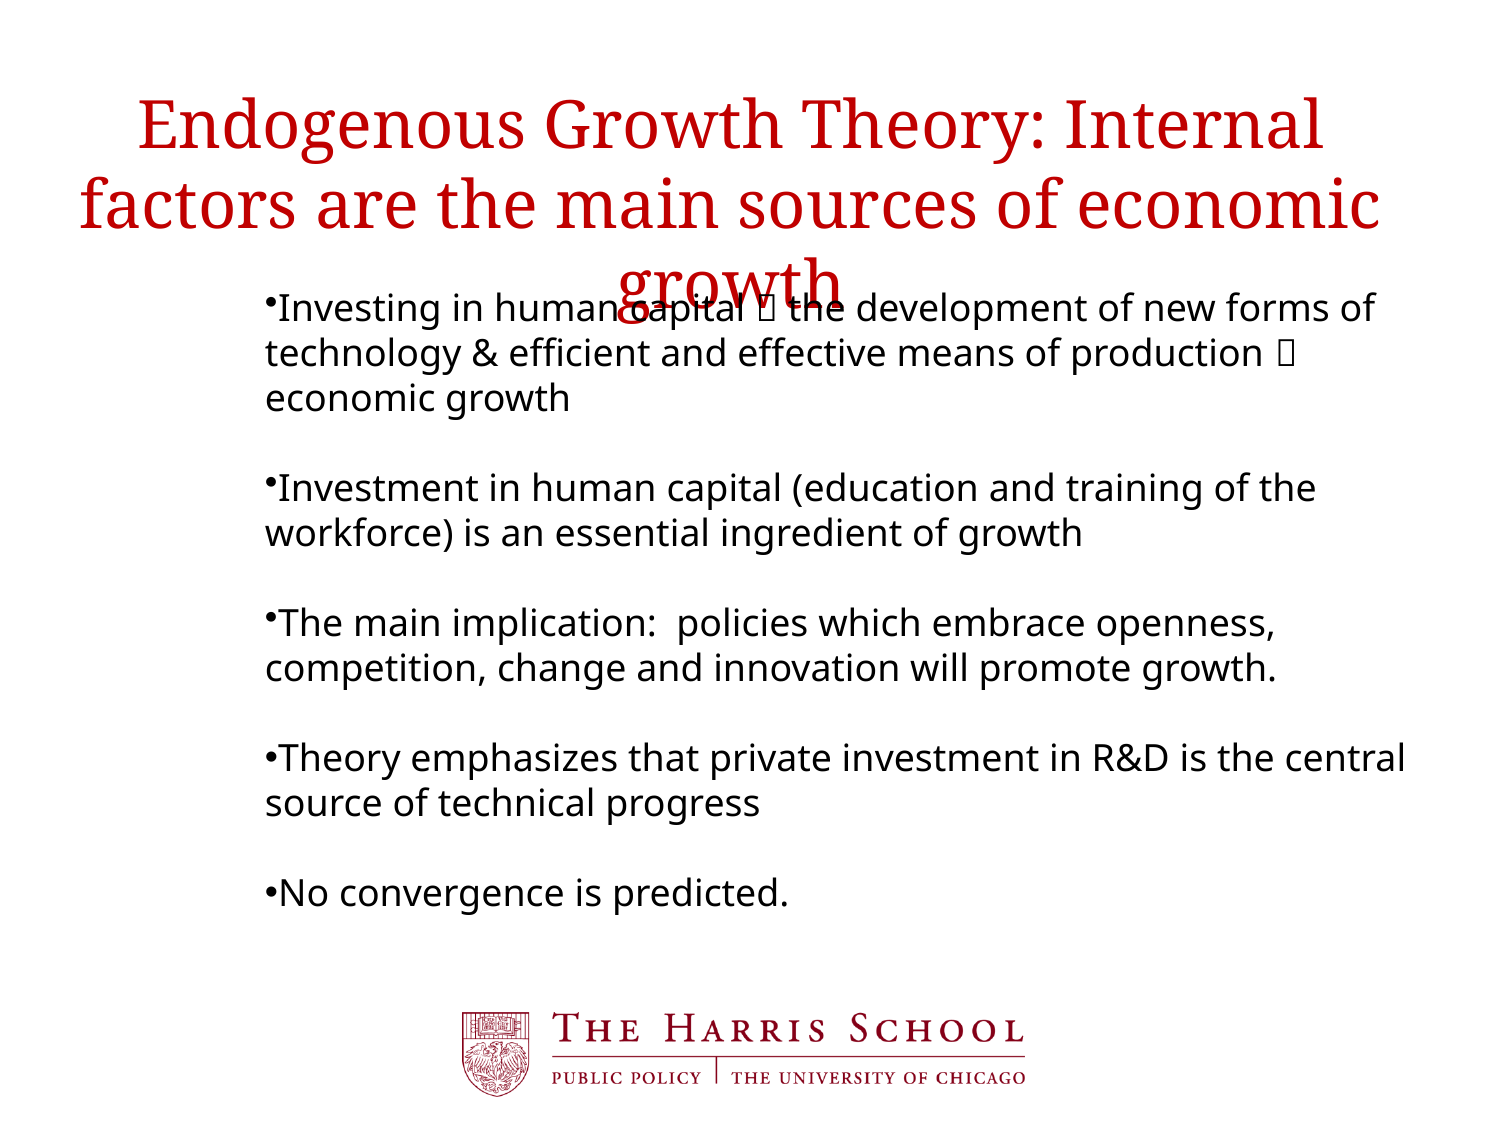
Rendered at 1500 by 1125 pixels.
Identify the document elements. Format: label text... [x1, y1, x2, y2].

picture [462, 1012, 1026, 1097]
text_box Endogenous Growth Theory: Internal factors are the main sources of economic growth [62, 74, 1400, 330]
text_box Investing in human capital  the development of new forms of technology & efficient and effective means of production  economic growth Investment in human capital (education and training of the workforce) is an essential ingredient of growth The main implication: policies which embrace openness, competition, change and innovation will promote growth. Theory emphasizes that private investment in R&D is the central source of technical progress No convergence is predicted. [249, 231, 1475, 1097]
